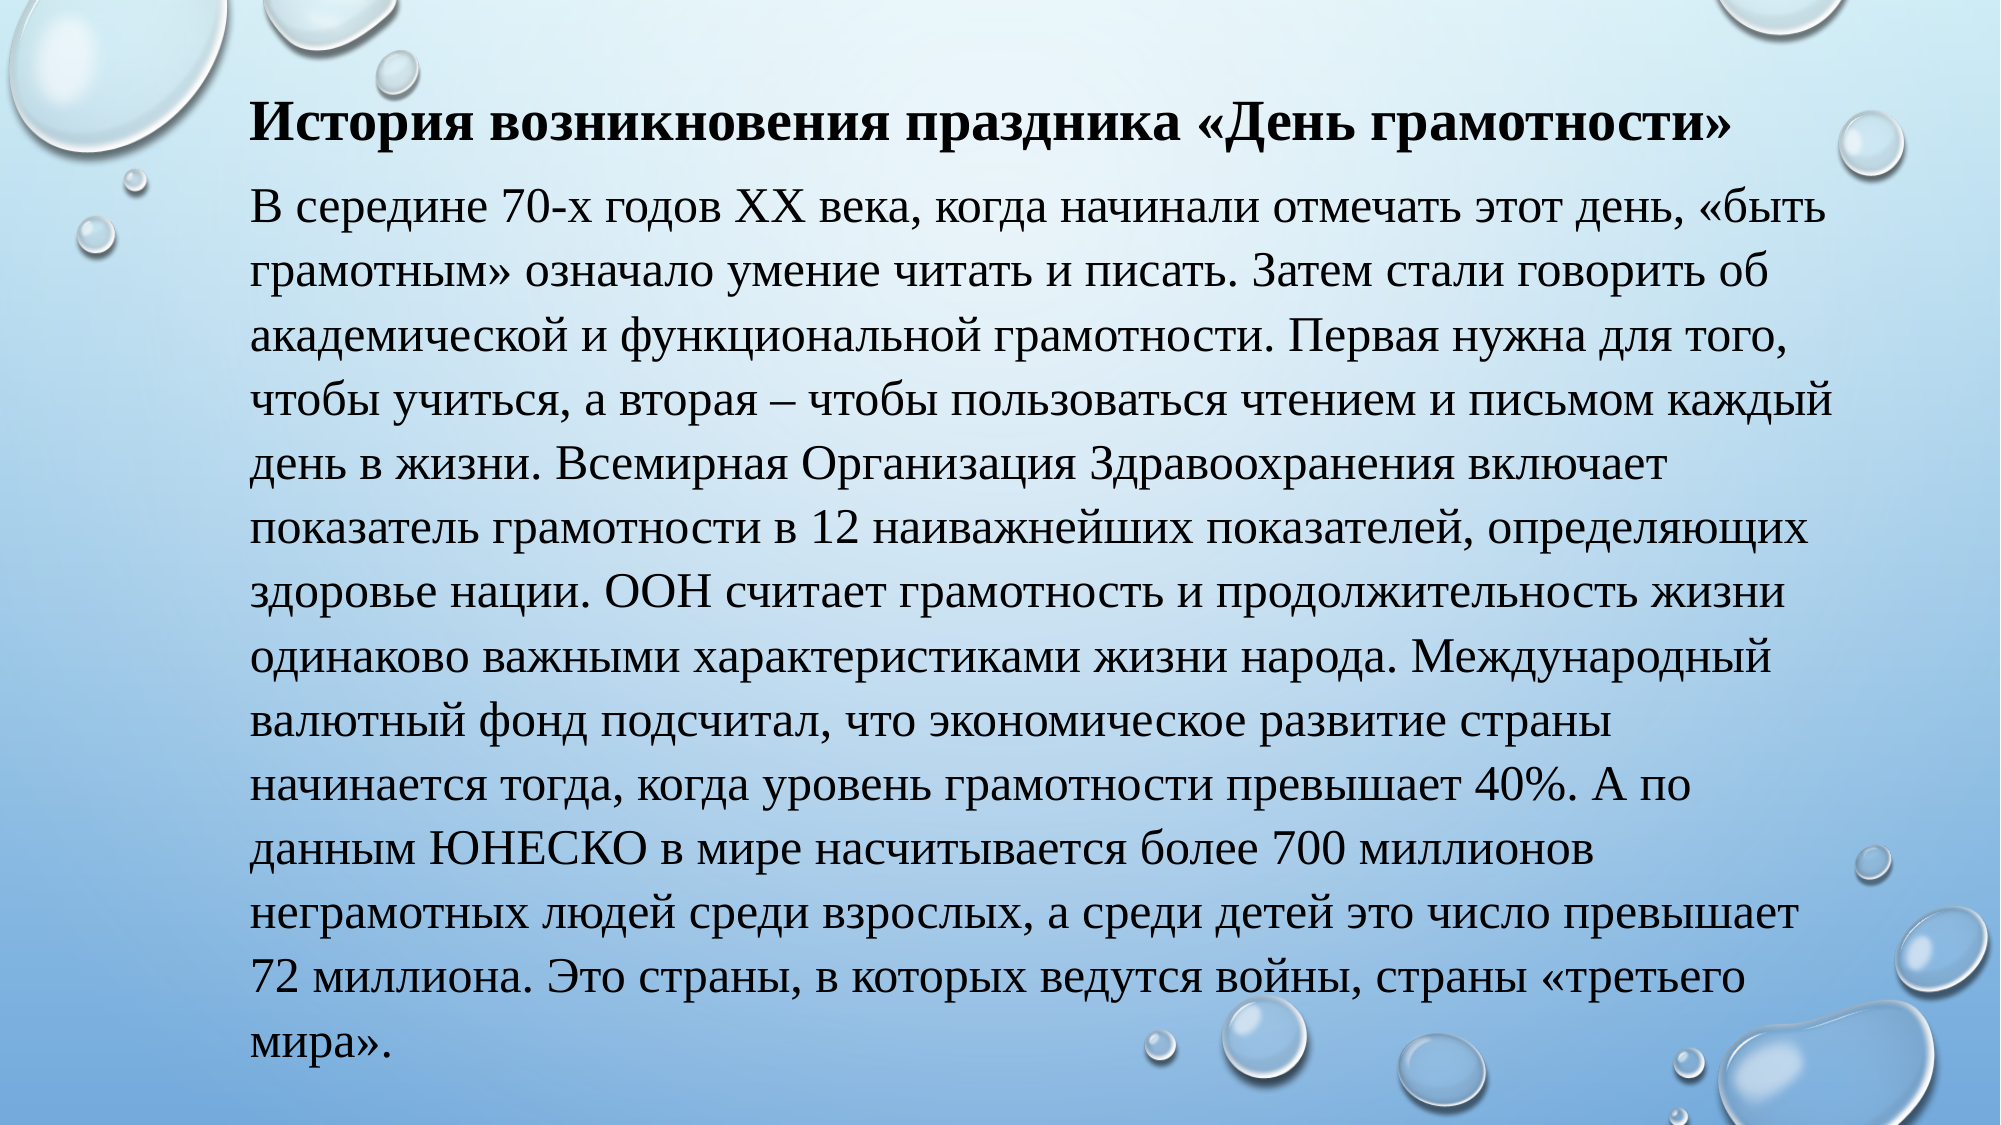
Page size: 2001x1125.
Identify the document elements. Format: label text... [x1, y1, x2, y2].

picture [0, 0, 2000, 1125]
text_box История возникновения праздника «День грамотности» В середине 70-х годов ХХ века, когда начинали отмечать этот день, «быть грамотным» означало умение читать и писать. Затем стали говорить об академической и функциональной грамотности. Первая нужна для того, чтобы учиться, а вторая – чтобы пользоваться чтением и письмом каждый день в жизни. Всемирная Организация Здравоохранения включает показатель грамотности в 12 наиважнейших показателей, определяющих здоровье нации. ООН считает грамотность и продолжительность жизни одинаково важными характеристиками жизни народа. Международный валютный фонд подсчитал, что экономическое развитие страны начинается тогда, когда уровень грамотности превышает 40%. А по данным ЮНЕСКО в мире насчитывается более 700 миллионов неграмотных людей среди взрослых, а среди детей это число превышает 72 миллиона. Это страны, в которых ведутся войны, страны «третьего мира». [235, 69, 1875, 1075]
